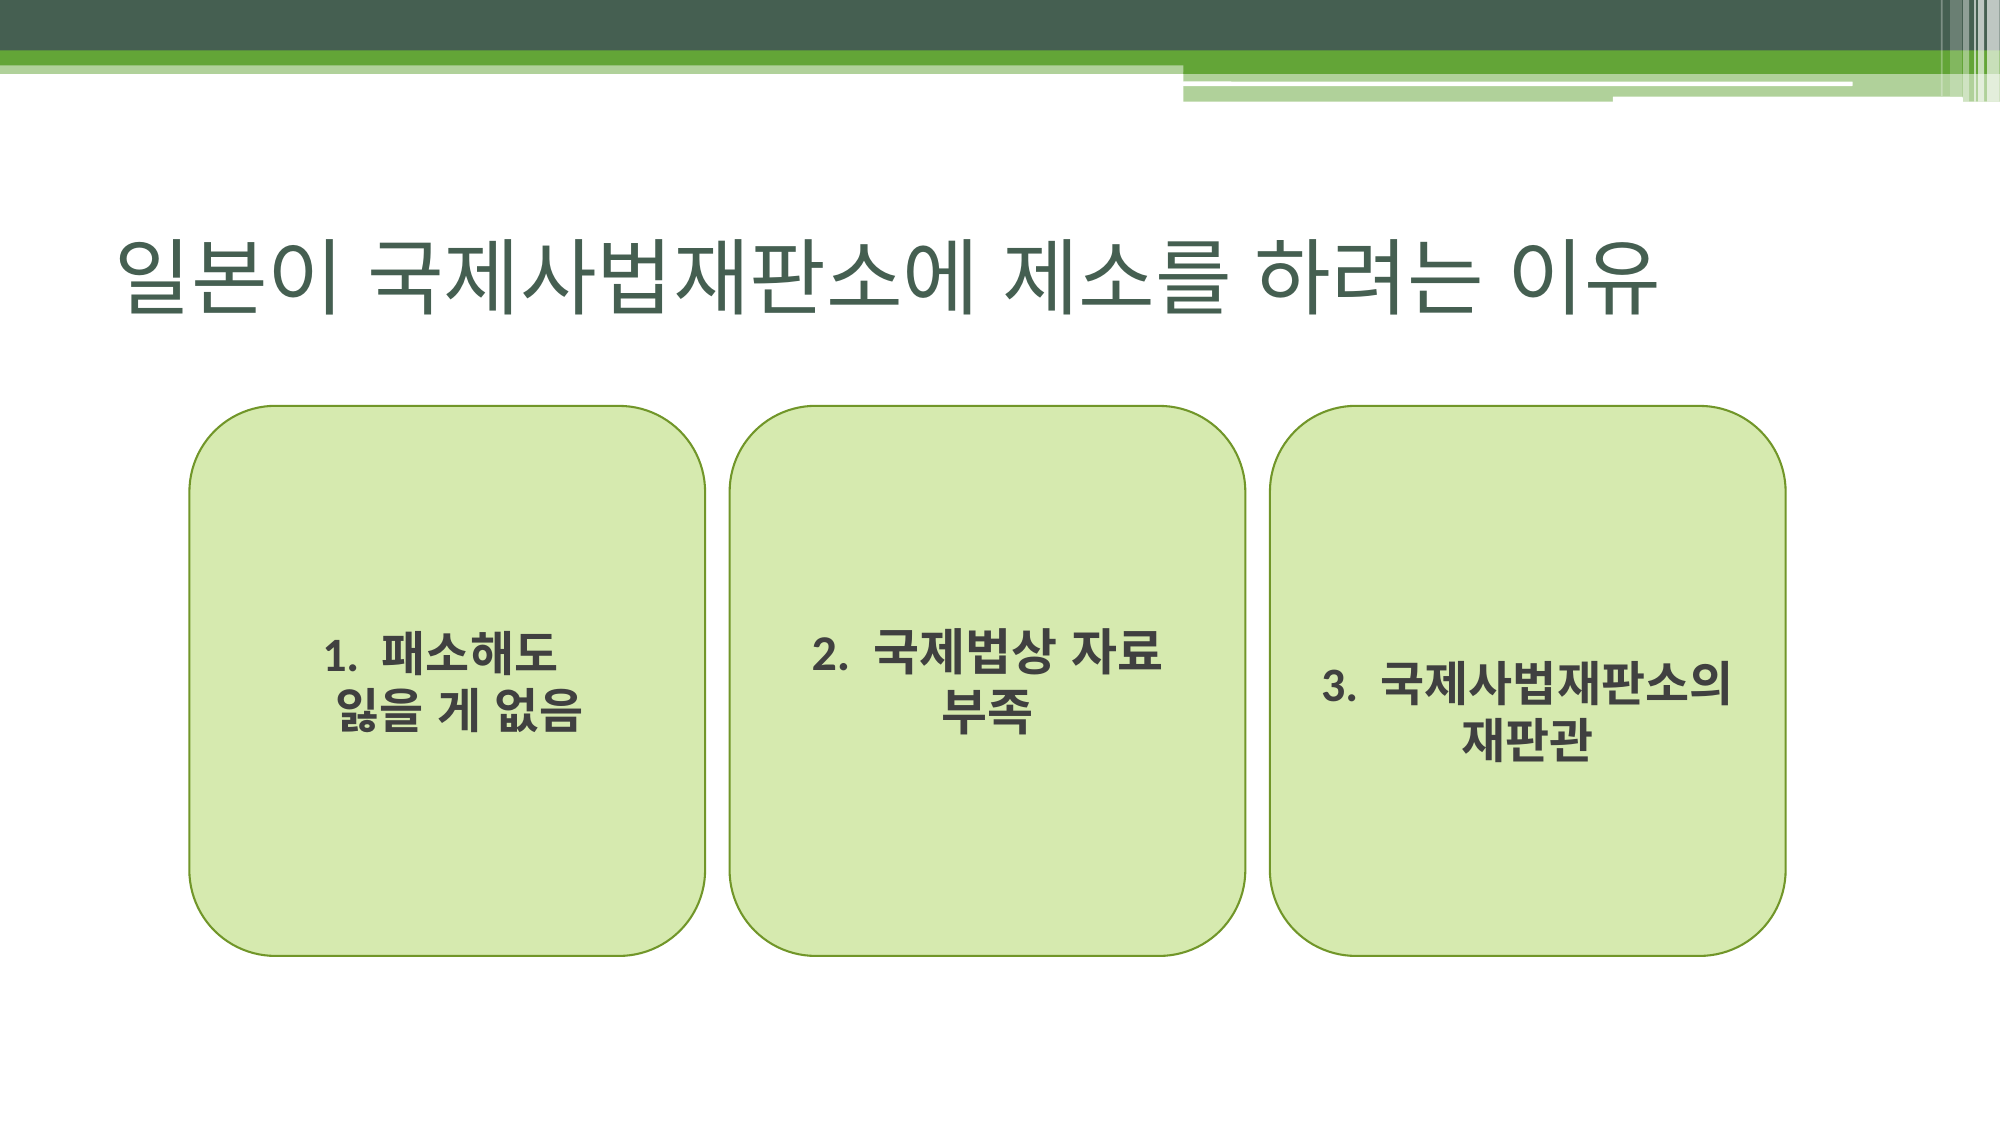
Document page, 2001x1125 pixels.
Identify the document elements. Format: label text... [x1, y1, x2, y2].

title 일본이 국제사법재판소에 제소를 하려는 이유 [99, 187, 1900, 363]
text_box 1. 패소해도 잃을 게 없음 [188, 404, 707, 957]
text_box 2. 국제법상 자료 부족 [728, 404, 1247, 957]
text_box 3. 국제사법재판소의 재판관 [1268, 404, 1787, 957]
